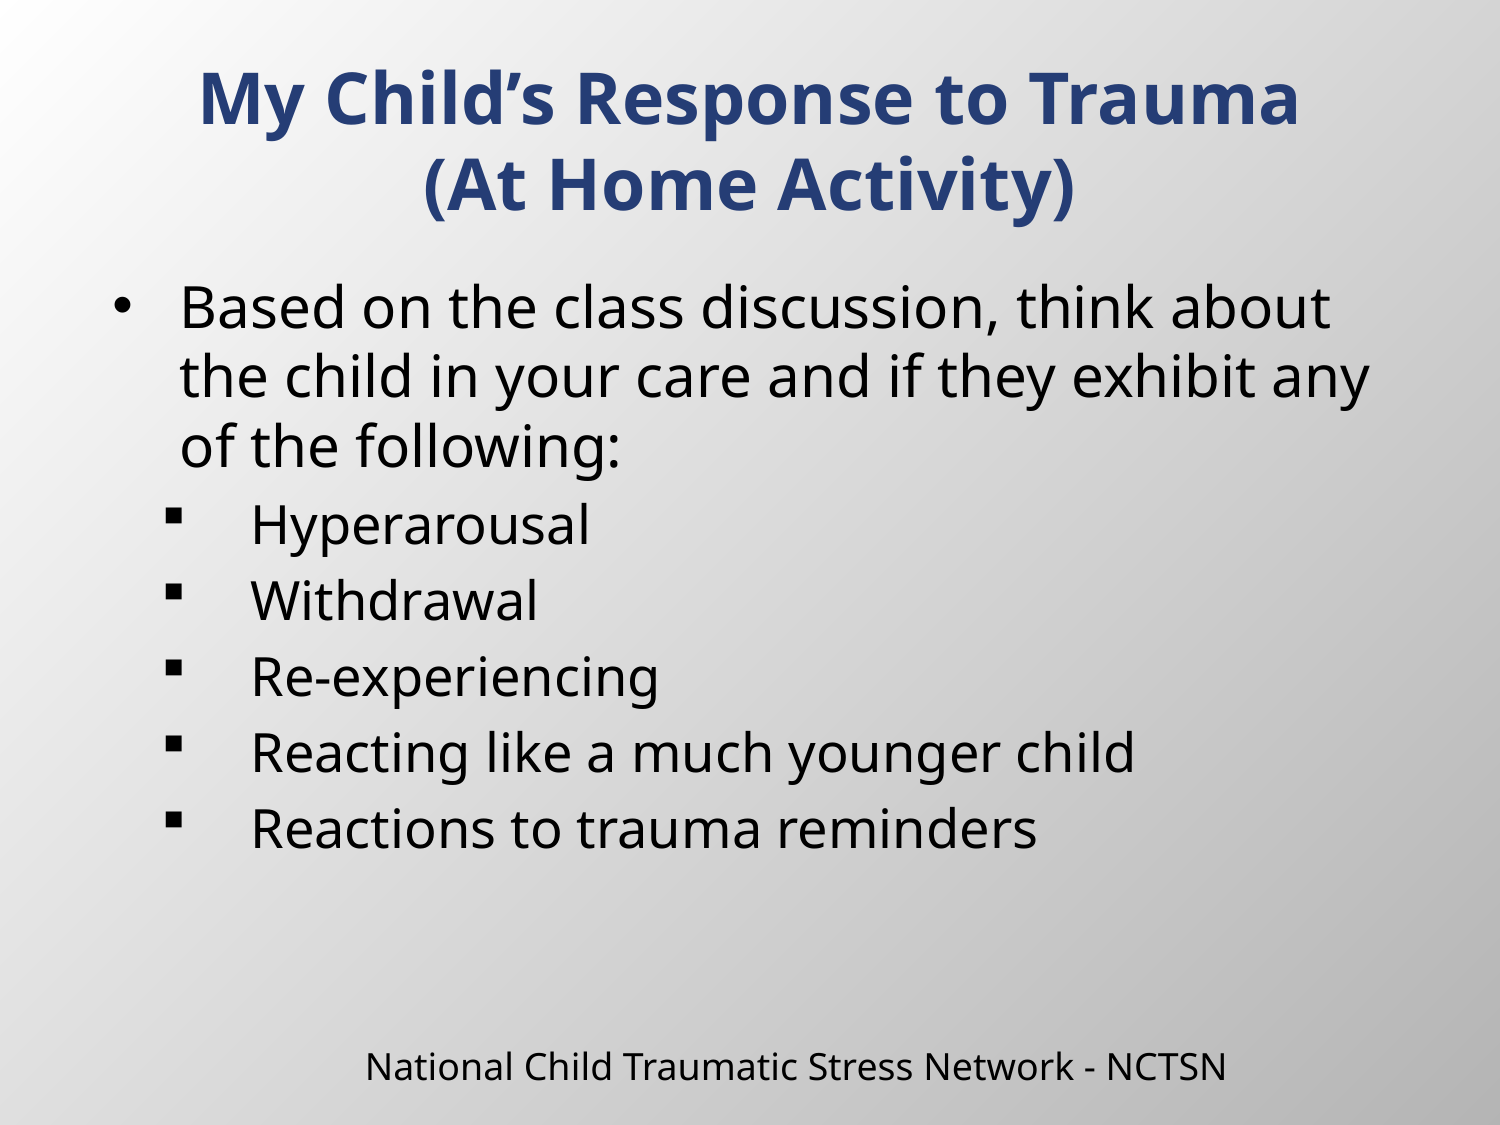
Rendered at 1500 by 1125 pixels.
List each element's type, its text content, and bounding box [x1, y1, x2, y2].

text_box National Child Traumatic Stress Network - NCTSN [349, 1035, 1457, 1096]
list Based on the class discussion, think about the child in your care and if they exhibit any of the following: Hyperarousal Withdrawal Re-experiencing Reacting like a much younger child Reactions to trauma reminders [75, 262, 1425, 1035]
title My Child’s Response to Trauma (At Home Activity) [75, 45, 1425, 233]
